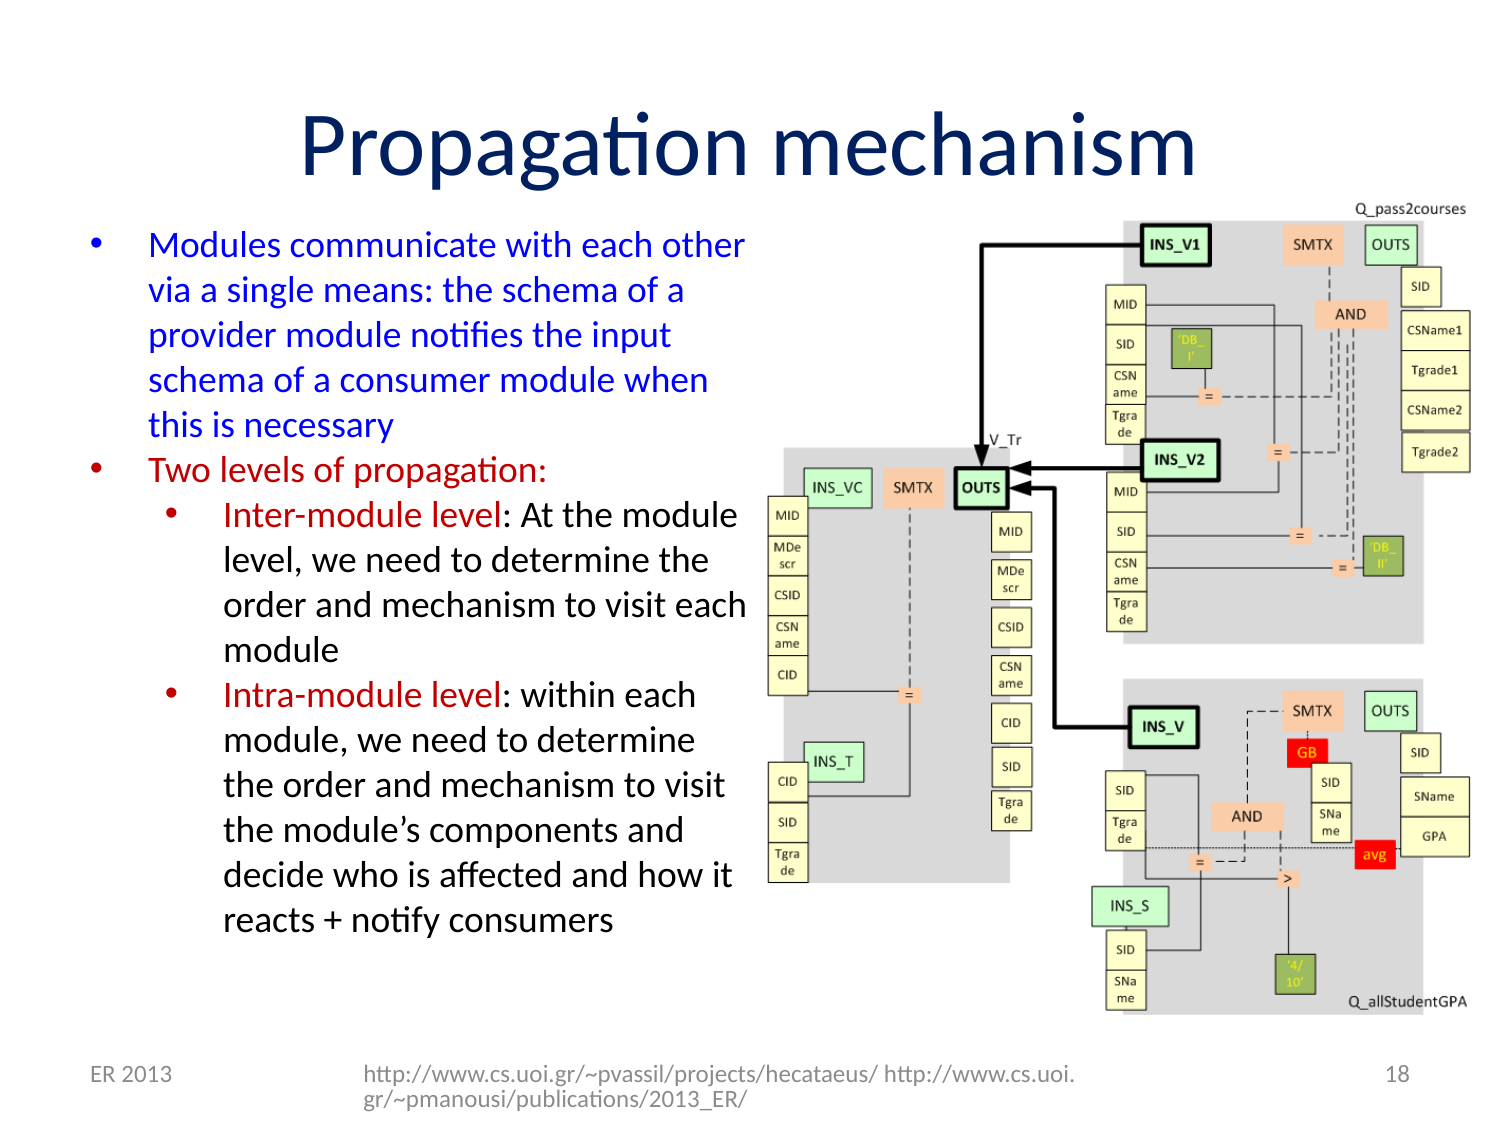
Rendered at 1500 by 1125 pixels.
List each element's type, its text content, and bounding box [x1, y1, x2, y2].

slide_number ER 2013 [75, 1042, 348, 1103]
text_box Modules communicate with each other via a single means: the schema of a provider module notifies the input schema of a consumer module when this is necessary Two levels of propagation: Inter-module level: At the module level, we need to determine the order and mechanism to visit each module Intra-module level: within each module, we need to determine the order and mechanism to visit the module’s components and decide who is affected and how it reacts + notify consumers [74, 212, 762, 1013]
title Propagation mechanism [75, 45, 1425, 212]
footer http://www.cs.uoi.gr/~pvassil/projects/hecataeus/ http://www.cs.uoi.gr/~pmanousi/publications/2013_ER/ [348, 1042, 1074, 1103]
picture [767, 196, 1471, 1016]
slide_number 18 [1074, 1042, 1425, 1103]
